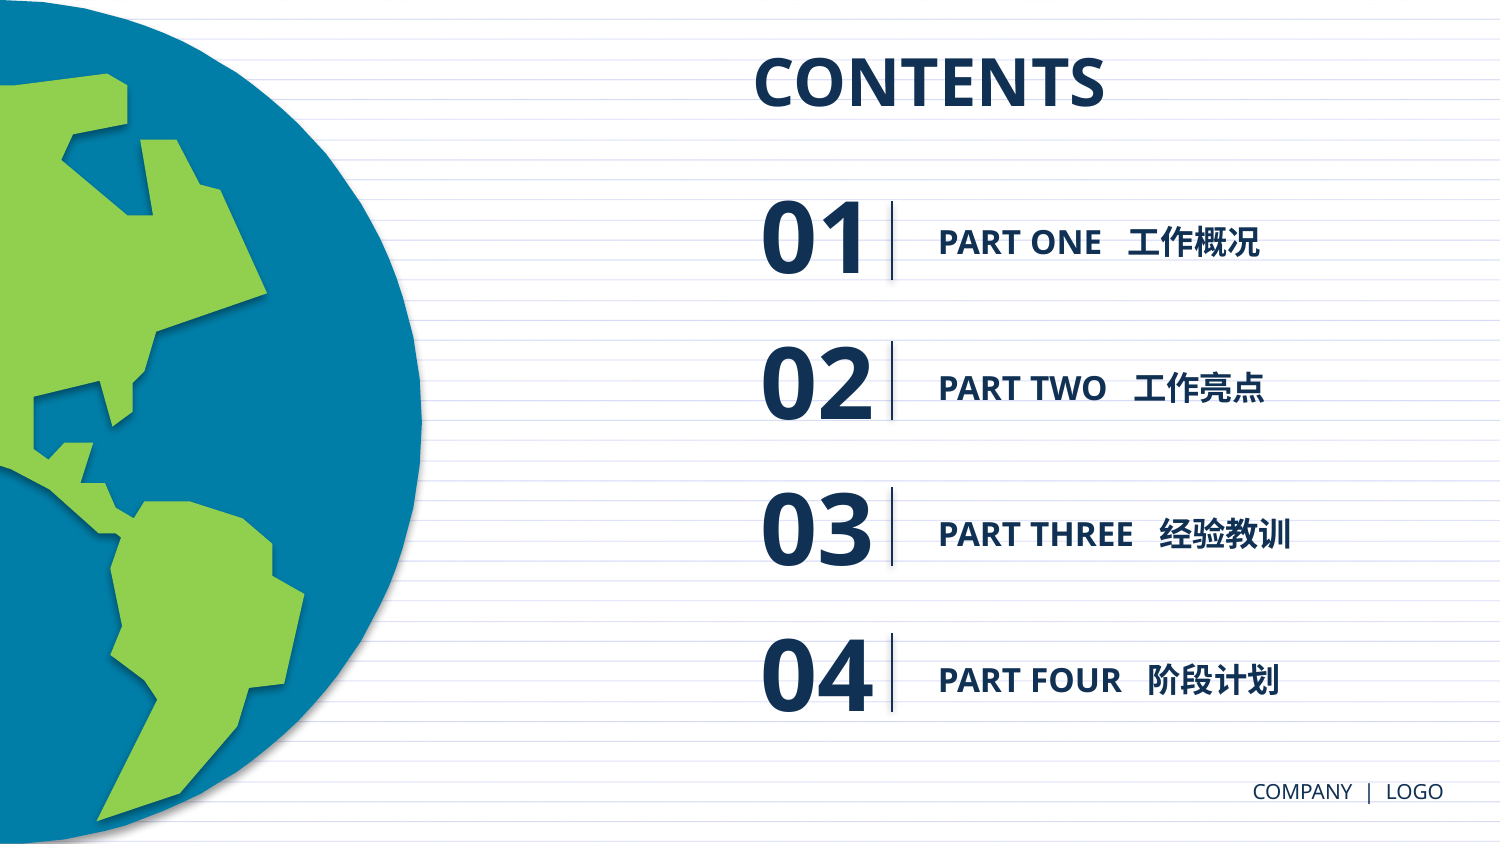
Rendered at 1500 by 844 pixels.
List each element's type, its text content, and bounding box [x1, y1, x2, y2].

text_box 01 [745, 166, 890, 301]
text_box 02 [745, 312, 890, 447]
text_box 04 [745, 604, 890, 740]
text_box COMPANY | LOGO [1211, 763, 1459, 811]
text_box PART THREE 经验教训 [923, 493, 1418, 561]
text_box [0, 0, 423, 844]
text_box 03 [745, 458, 890, 594]
text_box CONTENTS [737, 32, 1122, 128]
text_box PART ONE 工作概况 [923, 201, 1418, 269]
text_box PART TWO 工作亮点 [923, 347, 1418, 415]
picture [423, 0, 1500, 844]
text_box PART FOUR 阶段计划 [923, 639, 1418, 707]
